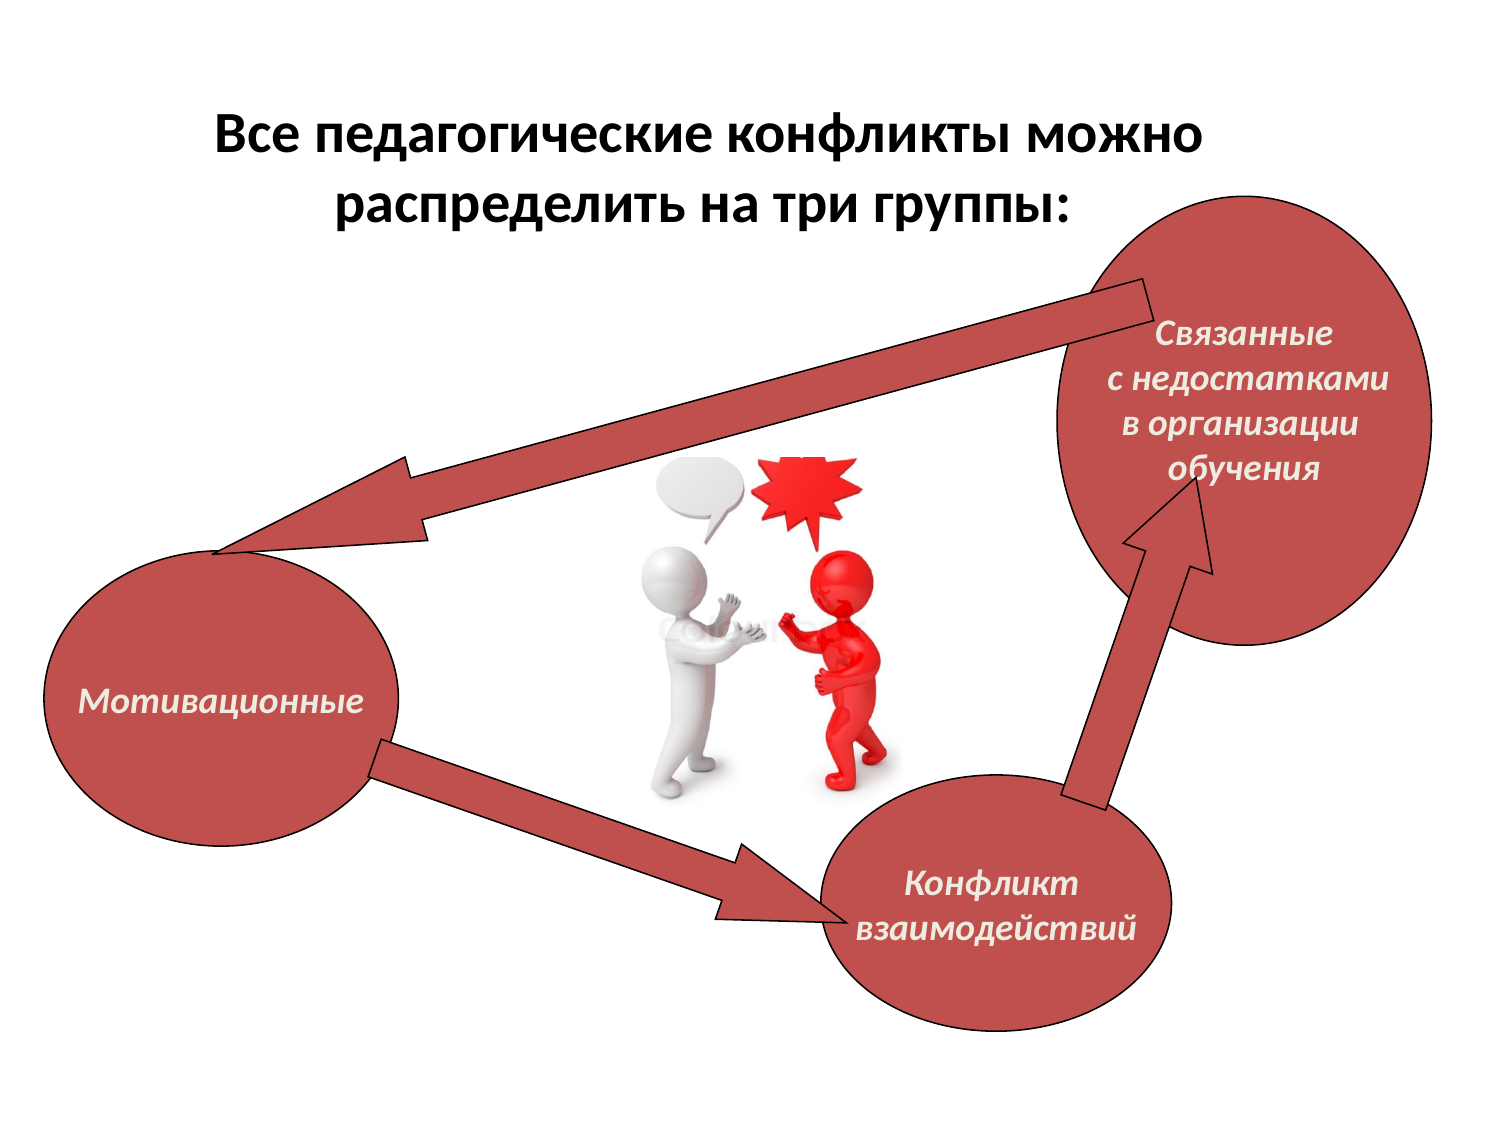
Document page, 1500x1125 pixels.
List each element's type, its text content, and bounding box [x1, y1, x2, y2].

text_box Мотивационные [43, 550, 399, 847]
title Все педагогические конфликты можно распределить на три группы: [46, 70, 1373, 258]
text_box Конфликт взаимодействий [820, 774, 1172, 1032]
text_box Связанные с недостатками в организации обучения [1057, 196, 1432, 646]
text_box [211, 278, 1154, 555]
picture [632, 456, 903, 811]
text_box [1060, 477, 1213, 811]
text_box [368, 739, 847, 923]
